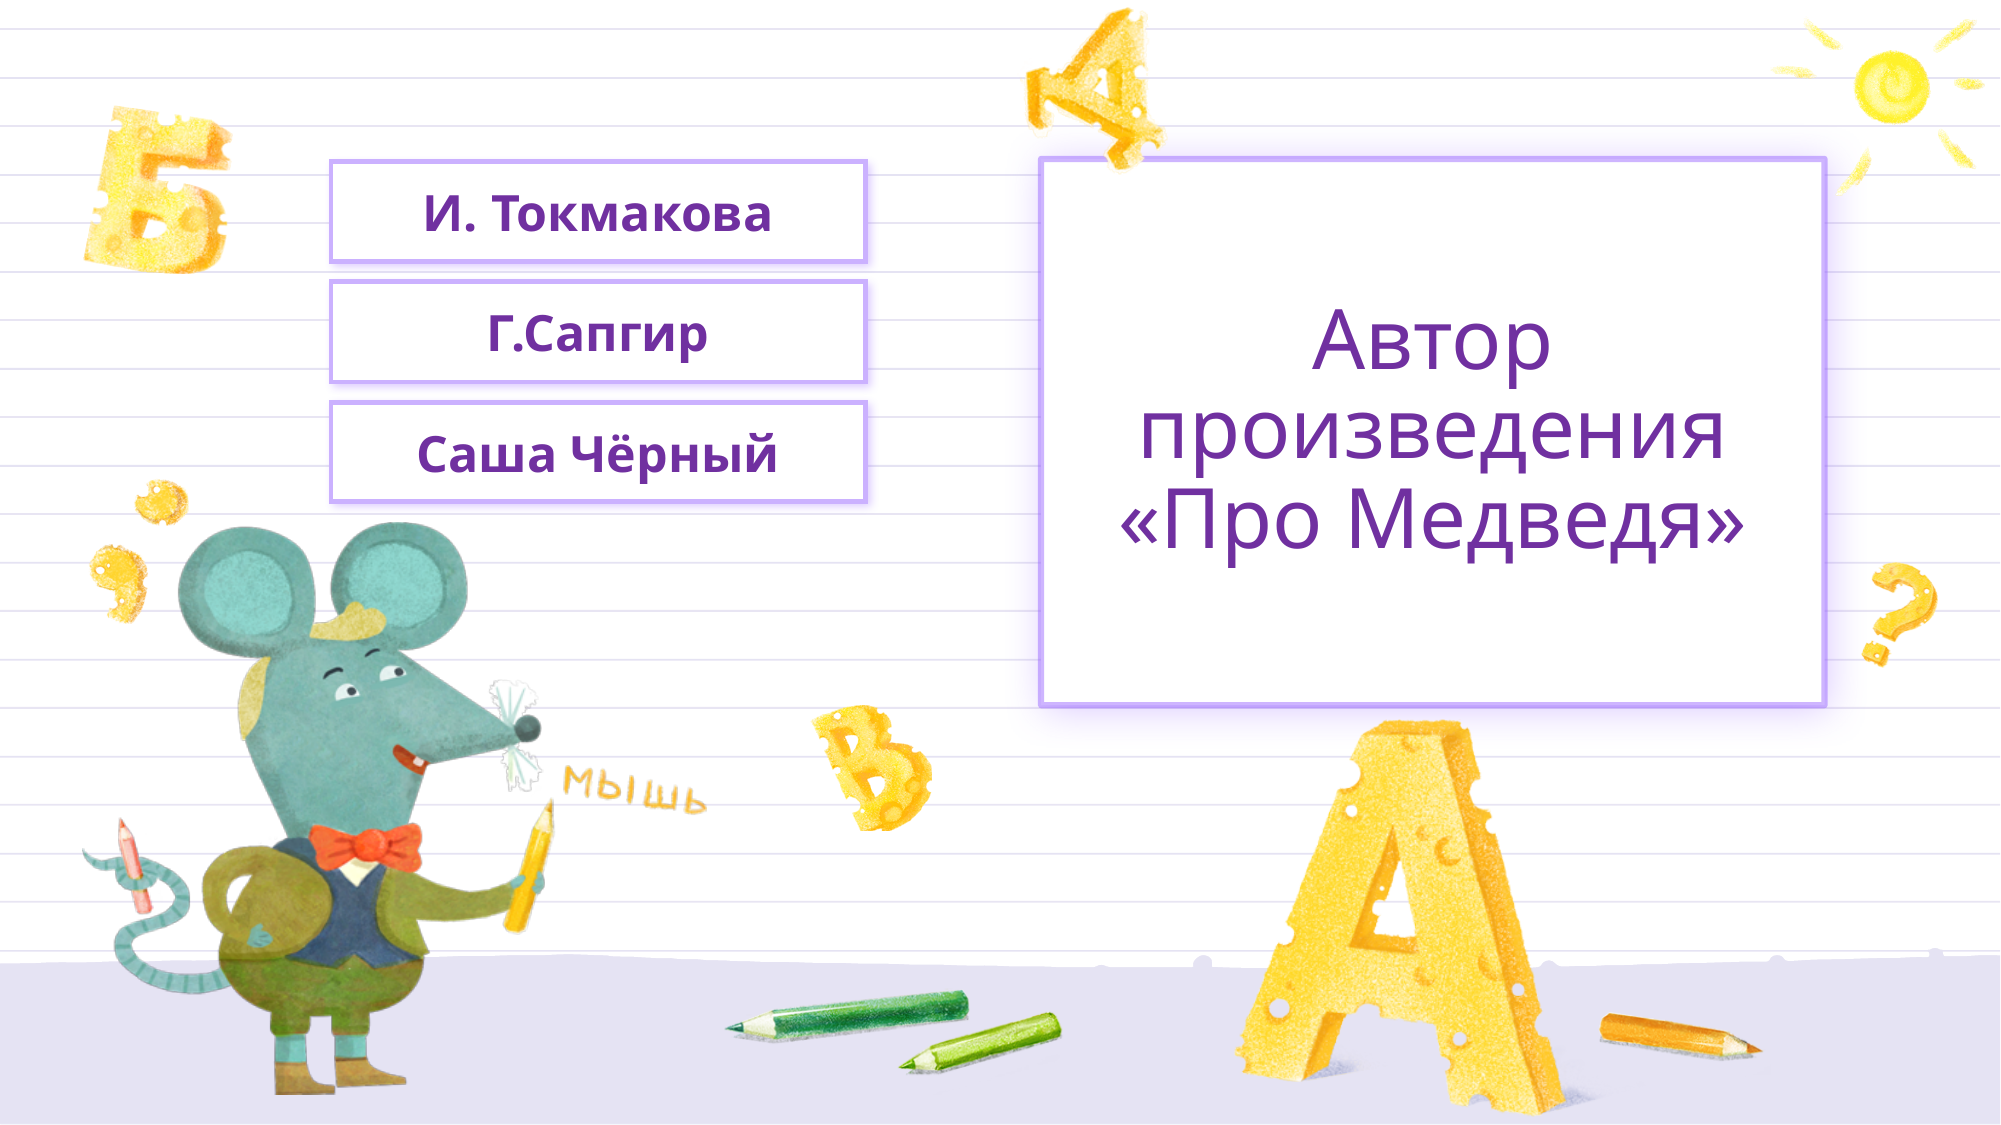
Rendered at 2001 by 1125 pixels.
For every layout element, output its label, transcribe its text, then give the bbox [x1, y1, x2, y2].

text_box И. Токмакова [330, 161, 866, 262]
picture [82, 105, 233, 274]
text_box Автор произведения «Про Медведя» [1041, 158, 1825, 706]
picture [82, 478, 707, 1095]
picture [1770, 16, 1985, 196]
picture [1861, 562, 1938, 668]
picture [724, 719, 1771, 1117]
picture [810, 705, 932, 831]
text_box Г.Сапгир [330, 281, 866, 383]
picture [1017, 7, 1168, 176]
text_box Саша Чёрный [330, 401, 866, 503]
